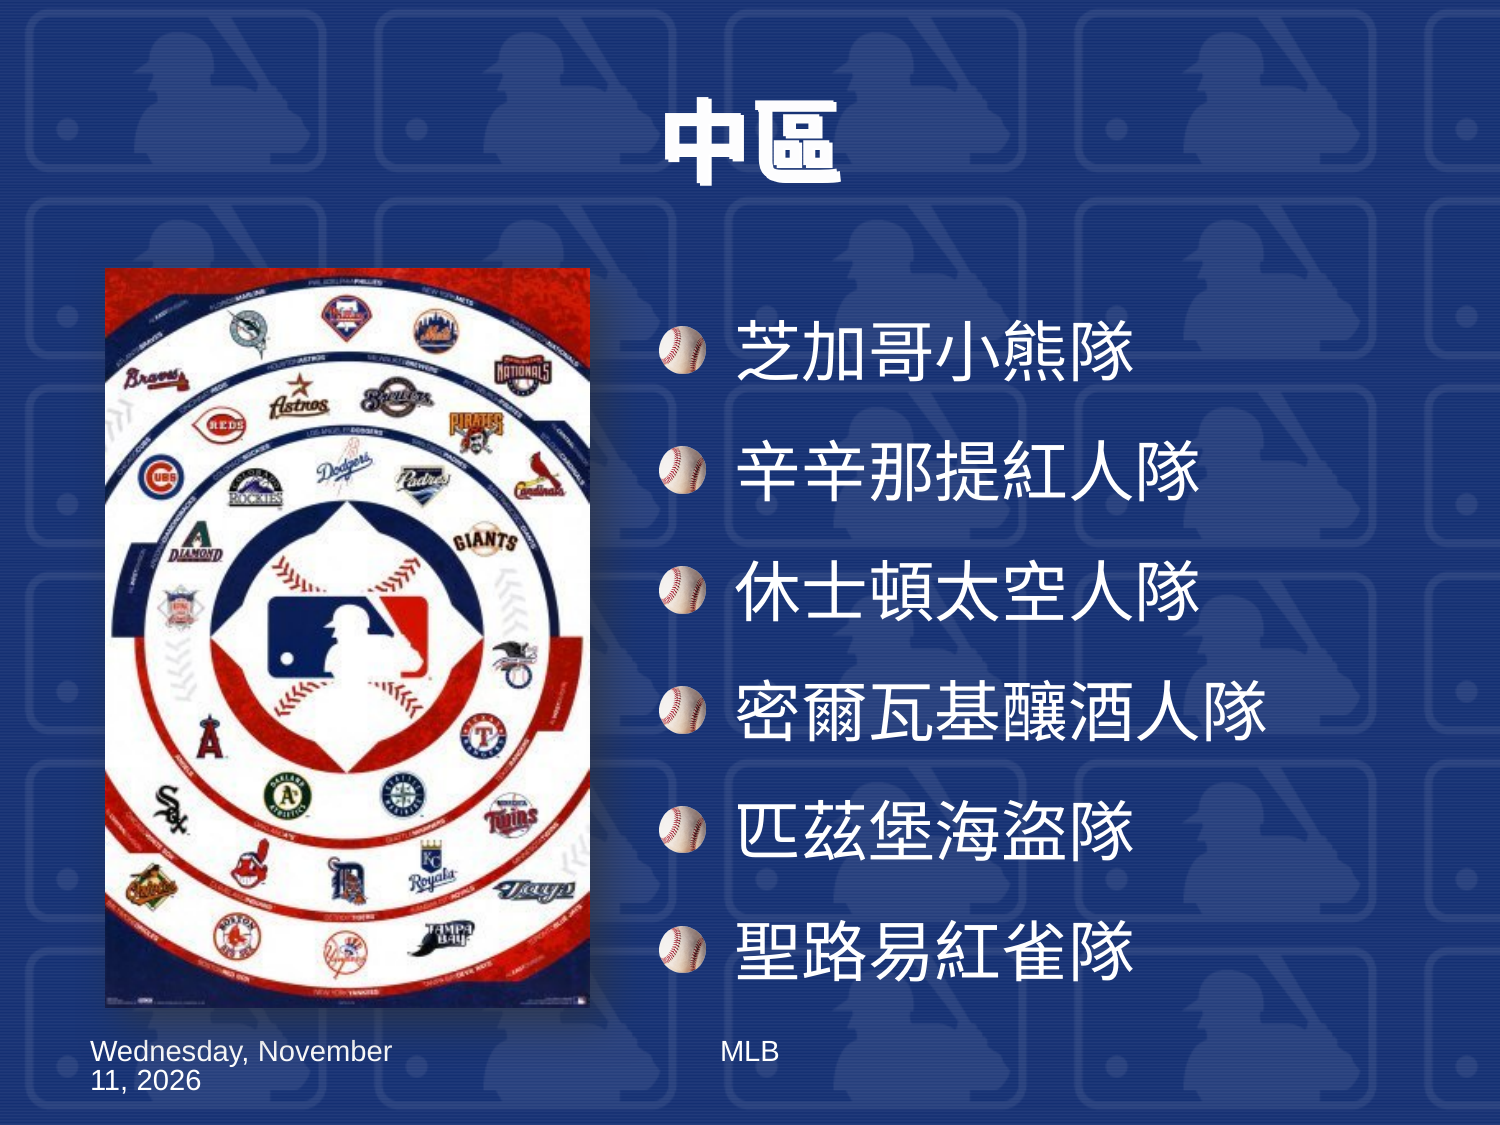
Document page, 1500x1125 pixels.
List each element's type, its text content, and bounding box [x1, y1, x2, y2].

footer MLB [512, 1024, 988, 1103]
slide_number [74, 1024, 426, 1103]
list 芝加哥小熊隊 辛辛那提紅人隊 休士頓太空人隊 密爾瓦基釀酒人隊 匹茲堡海盜隊 聖路易紅雀隊 [644, 262, 1426, 1006]
picture [0, 0, 1500, 1125]
title 中區 [74, 44, 1426, 233]
